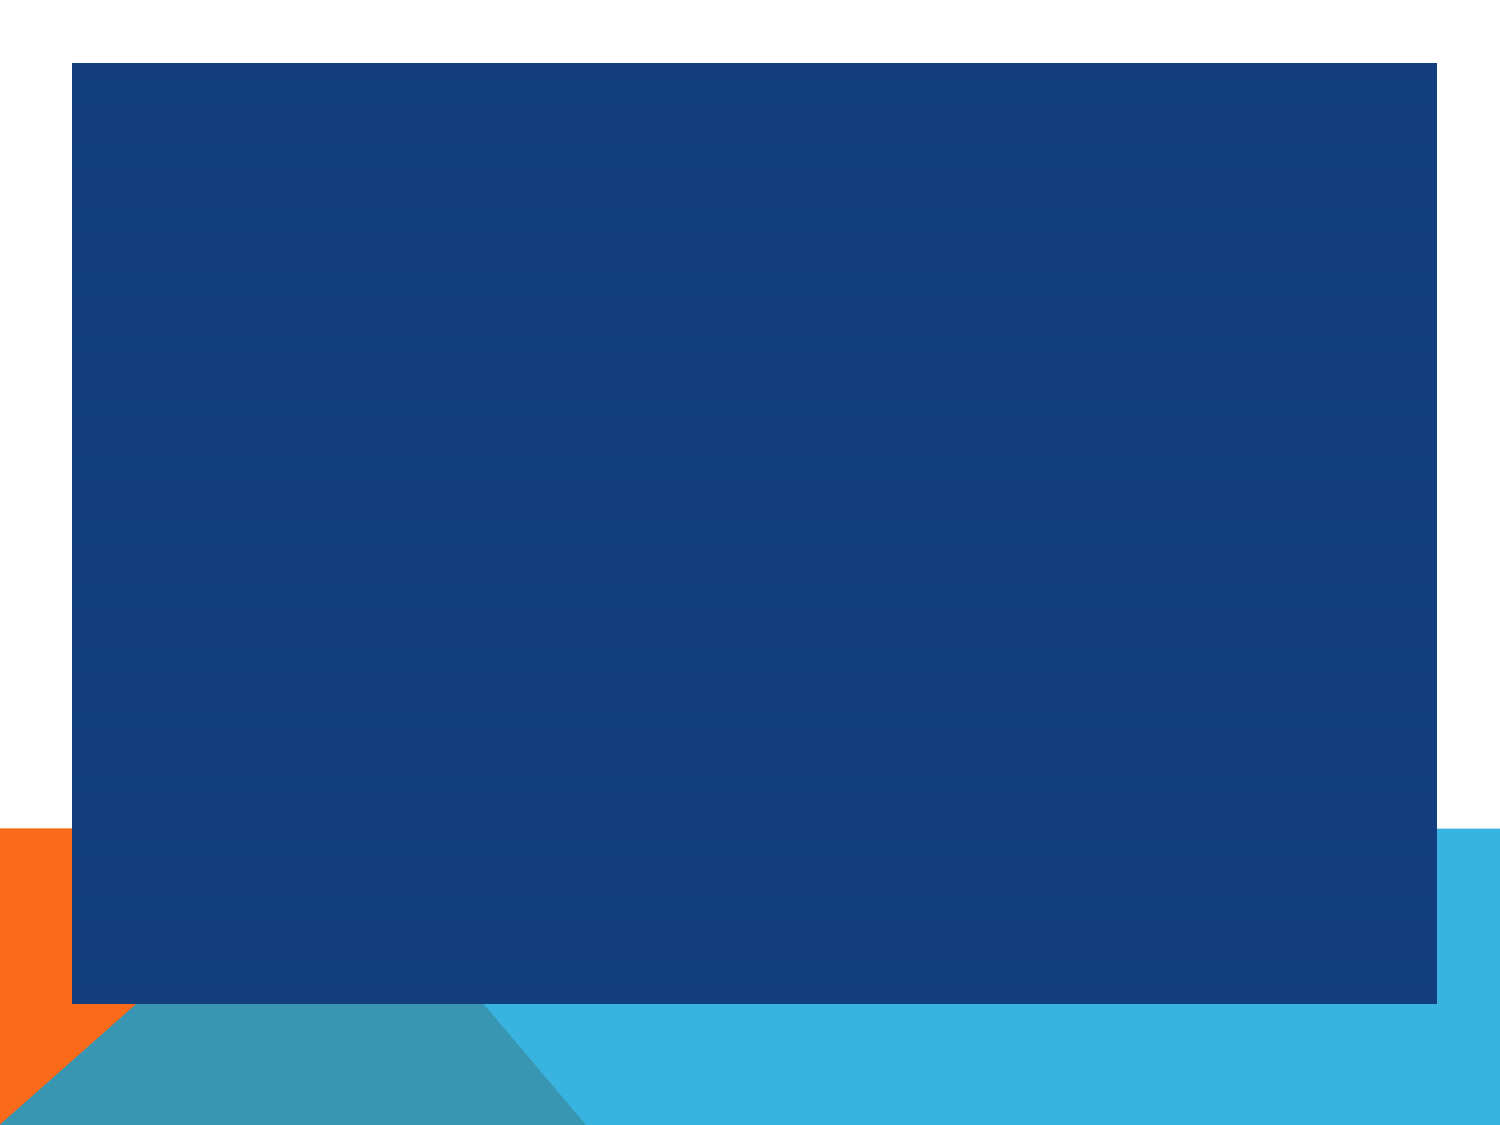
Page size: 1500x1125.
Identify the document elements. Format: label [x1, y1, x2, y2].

list [71, 62, 1438, 1006]
